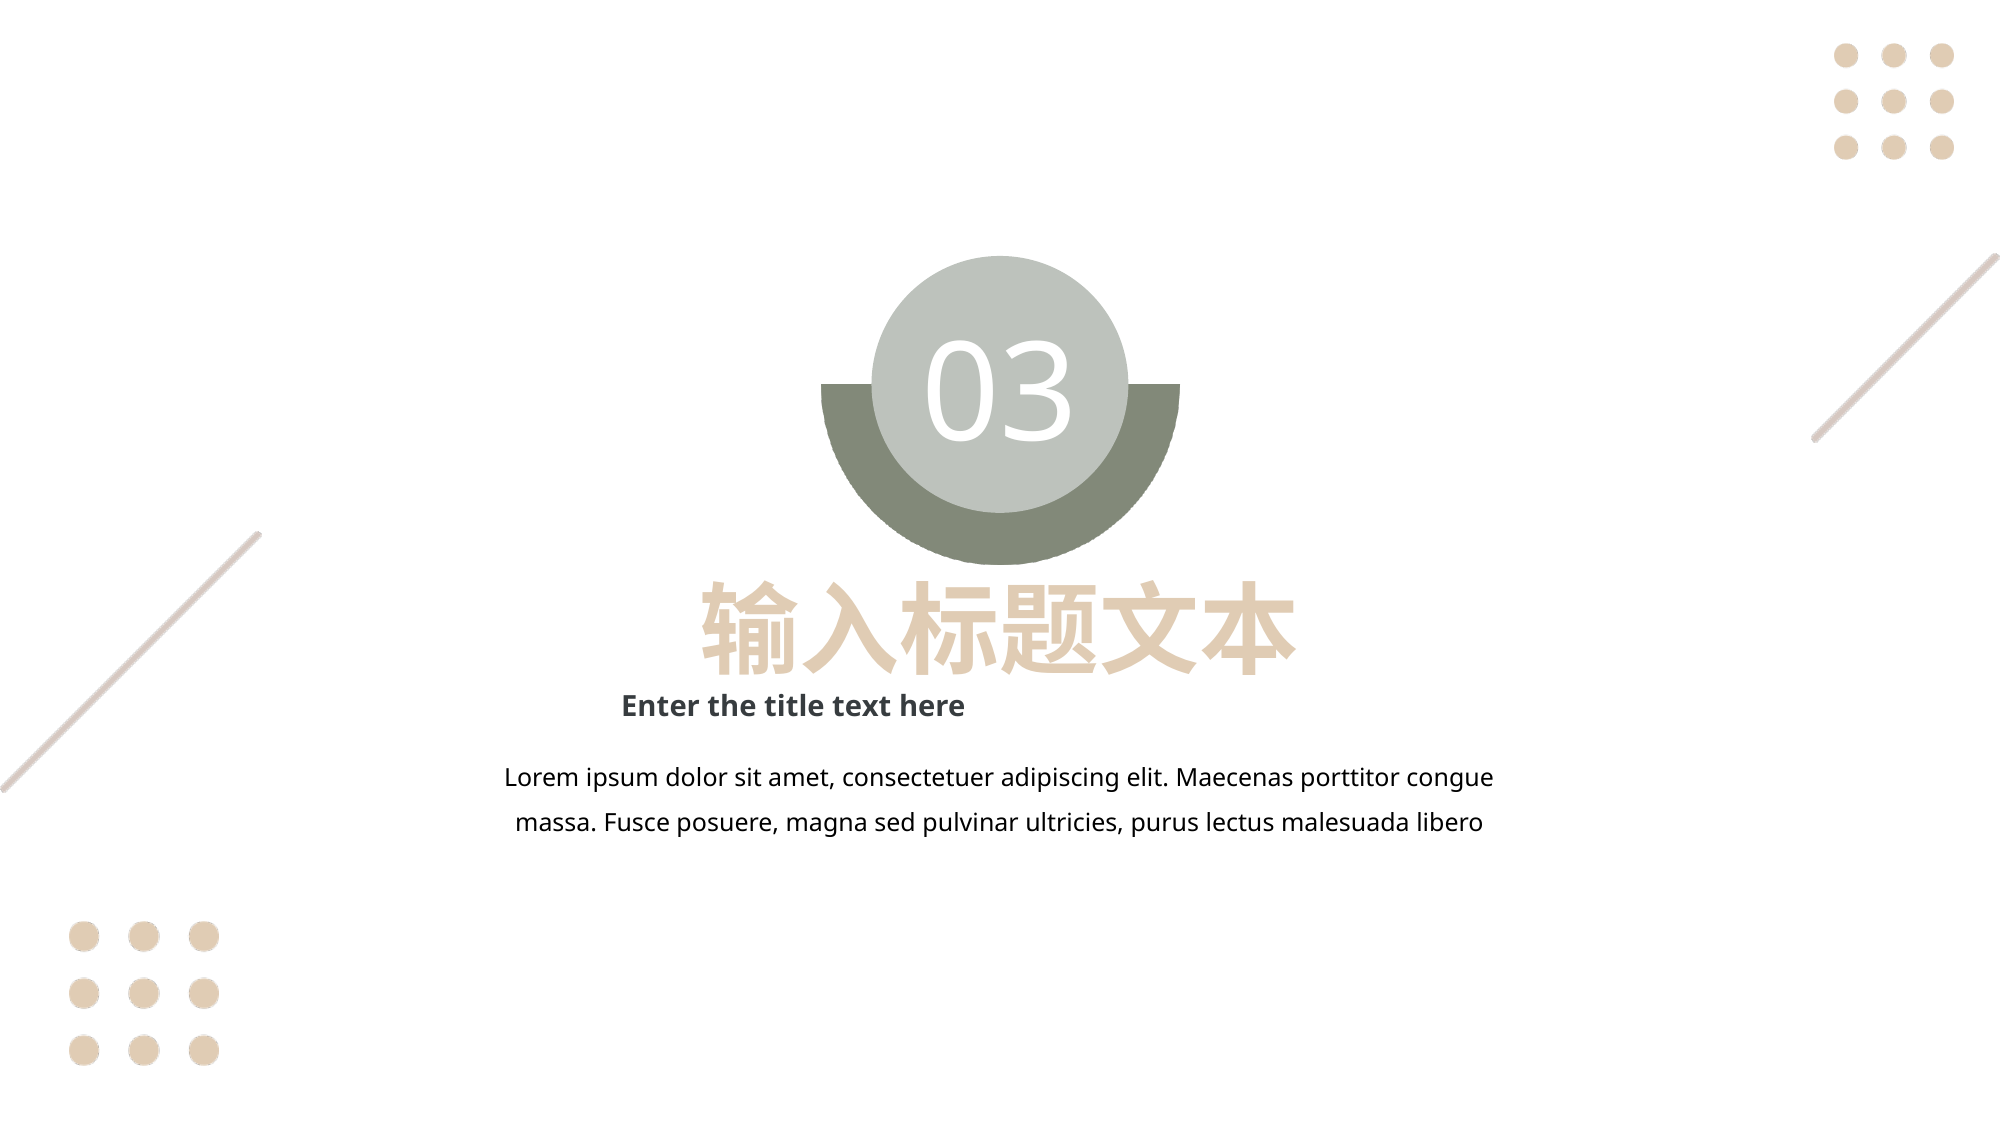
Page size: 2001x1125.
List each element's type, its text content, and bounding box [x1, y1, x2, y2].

text_box Enter the title text here [606, 680, 1394, 730]
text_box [818, 255, 1181, 565]
picture [1834, 43, 1954, 160]
text_box Lorem ipsum dolor sit amet, consectetuer adipiscing elit. Maecenas porttitor congue massa. Fusce posuere, magna sed pulvinar ultricies, purus lectus malesuada libero [483, 739, 1517, 845]
picture [0, 531, 262, 793]
text_box 输入标题文本 [685, 558, 1315, 680]
picture [69, 921, 219, 1066]
picture [1811, 253, 2000, 443]
